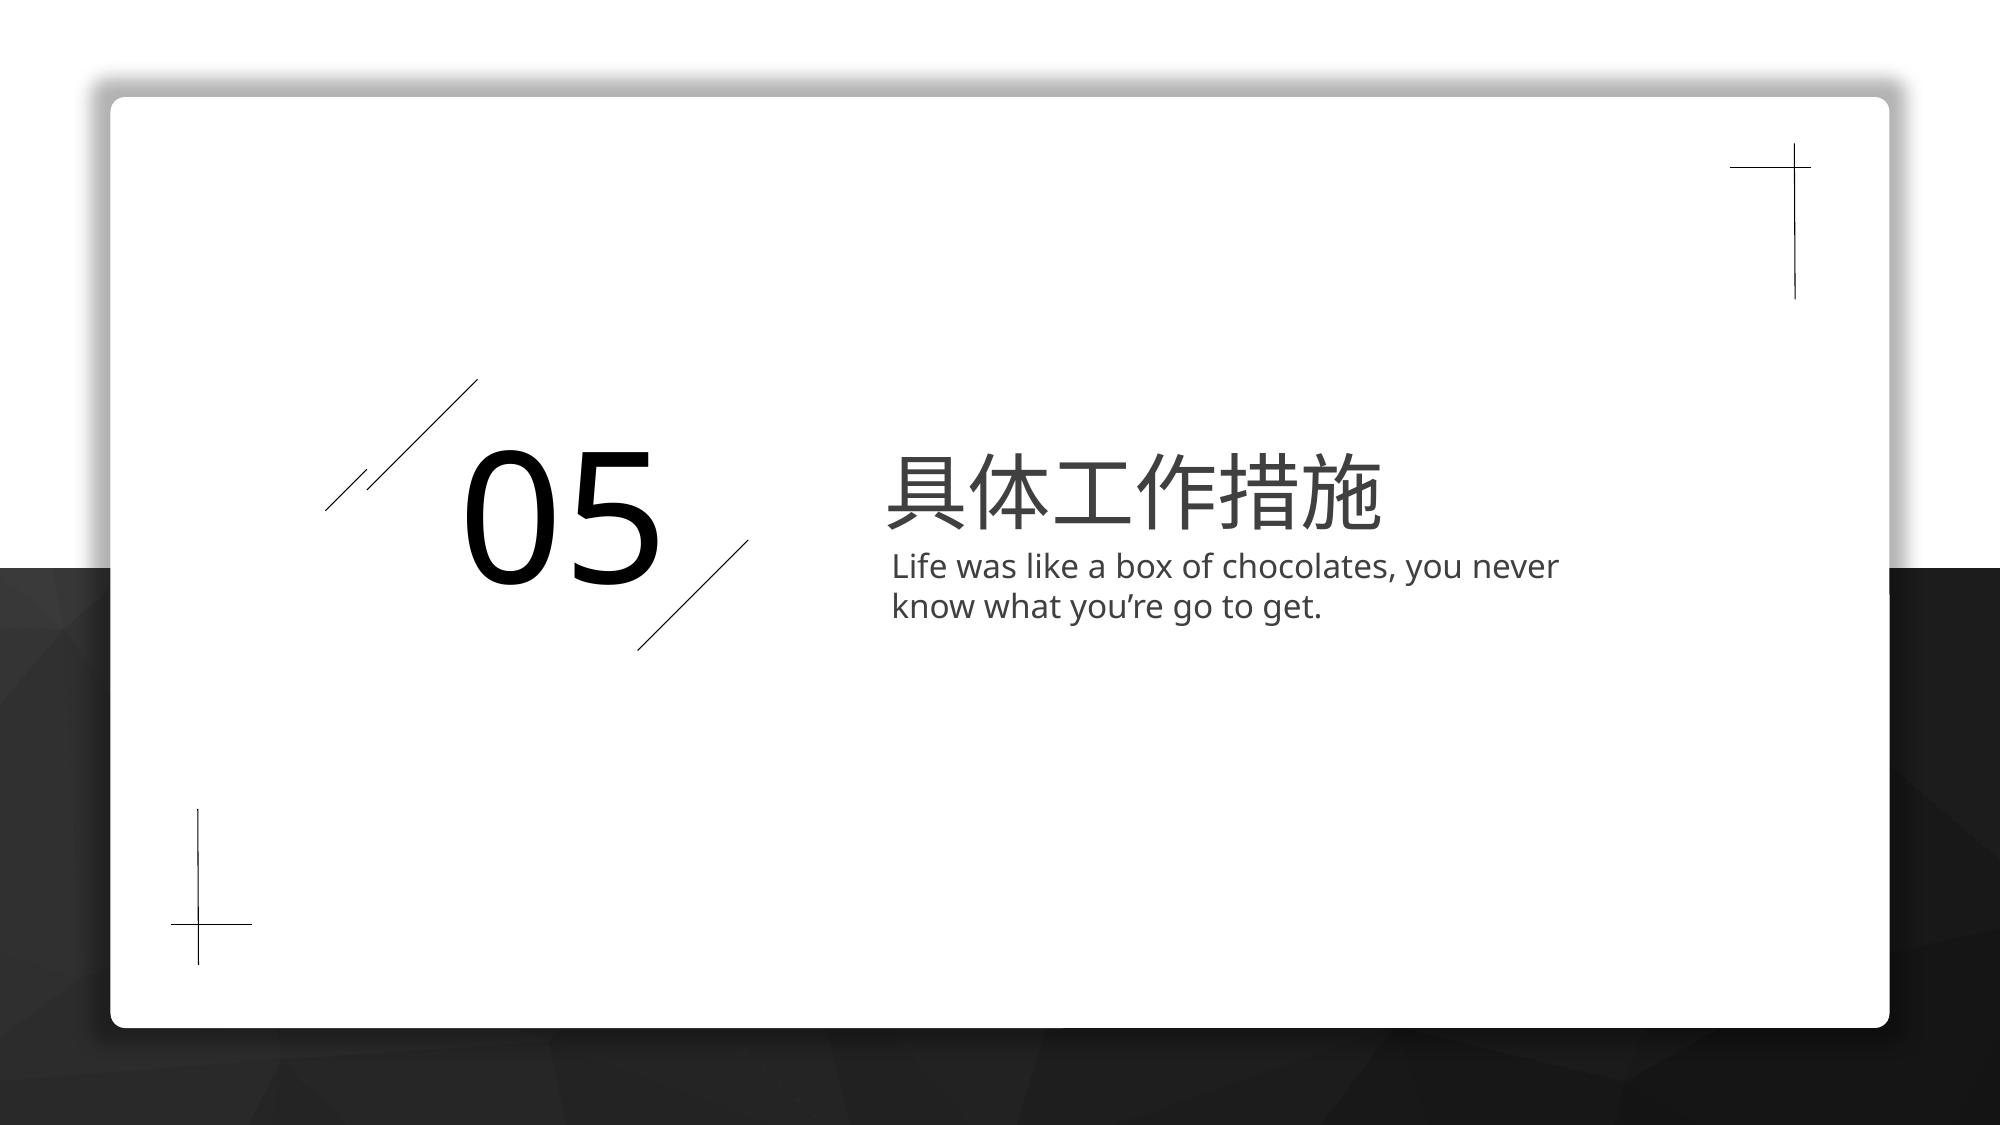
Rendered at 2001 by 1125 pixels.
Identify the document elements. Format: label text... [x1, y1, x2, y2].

text_box 具体工作措施 [870, 432, 1596, 548]
picture [0, 568, 2000, 1125]
text_box [109, 95, 1891, 568]
text_box 05 [422, 393, 704, 568]
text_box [325, 469, 367, 511]
text_box Life was like a box of chocolates, you never know what you’re go to get. [876, 537, 1645, 568]
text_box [366, 379, 478, 490]
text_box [637, 539, 749, 651]
